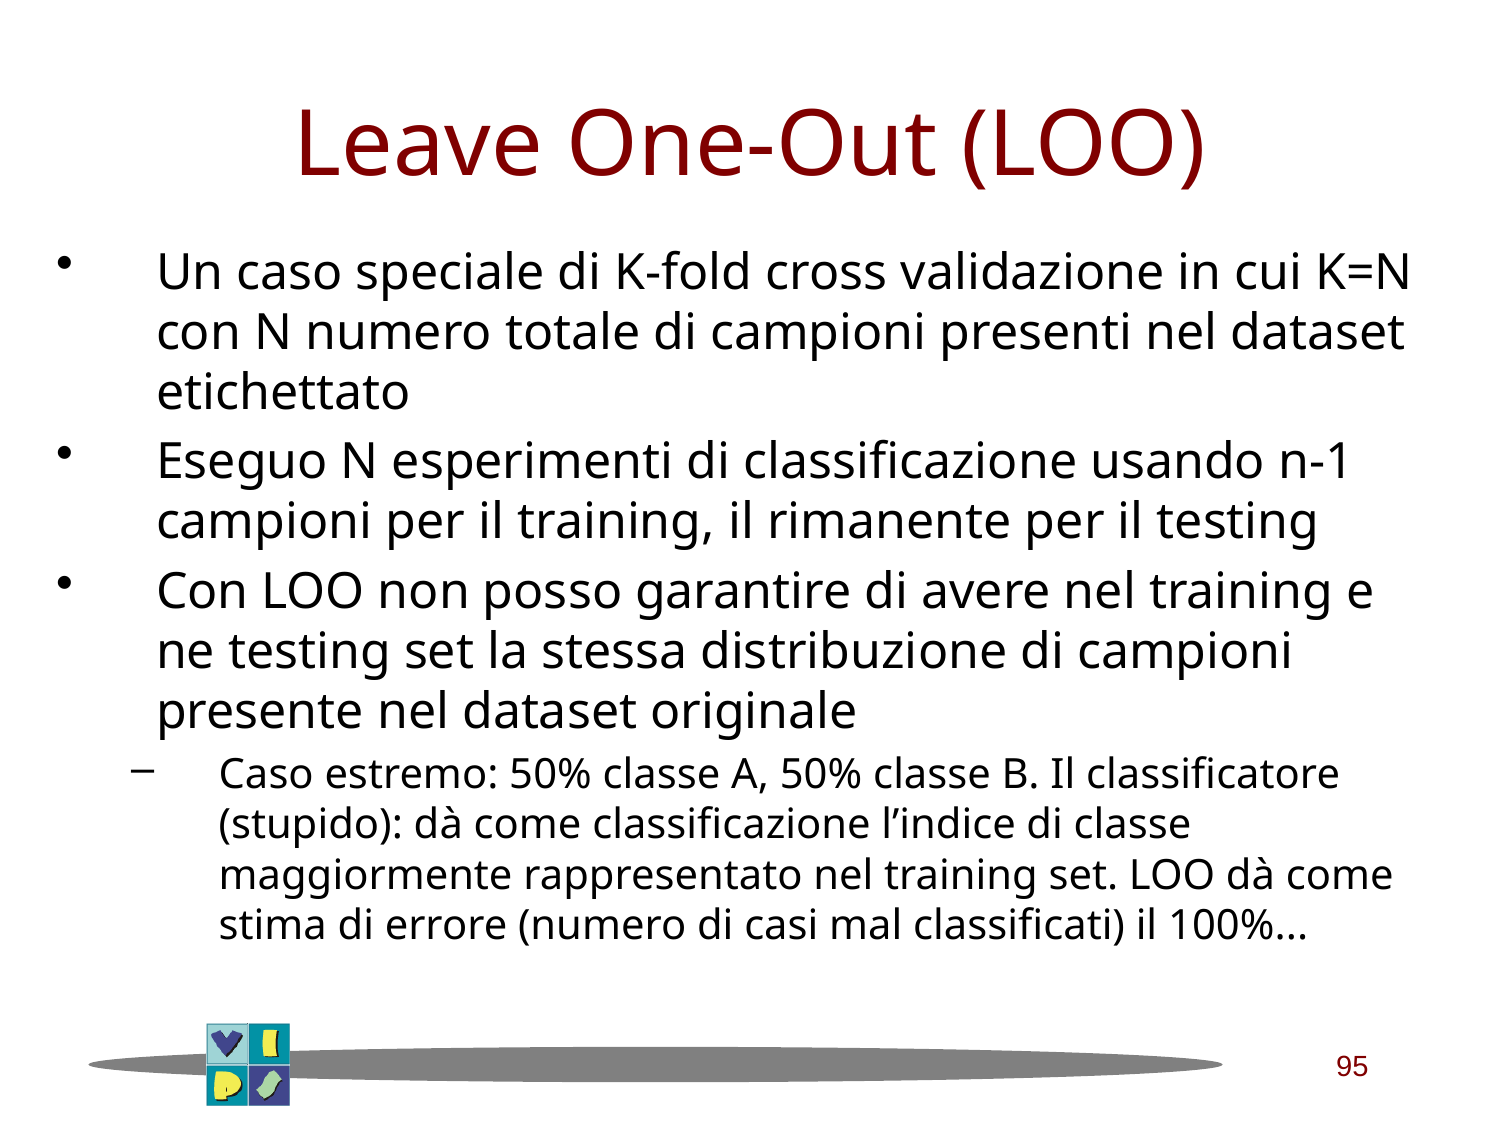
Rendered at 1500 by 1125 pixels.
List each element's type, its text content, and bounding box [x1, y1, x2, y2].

title Leave One-Out (LOO) [75, 45, 1425, 231]
picture [206, 1023, 290, 1106]
slide_number 95 [1033, 1039, 1384, 1118]
text_box Un caso speciale di K-fold cross validazione in cui K=N con N numero totale di campioni presenti nel dataset etichettato Eseguo N esperimenti di classificazione usando n-1 campioni per il training, il rimanente per il testing Con LOO non posso garantire di avere nel training e ne testing set la stessa distribuzione di campioni presente nel dataset originale Caso estremo: 50% classe A, 50% classe B. Il classificatore (stupido): dà come classificazione l’indice di classe maggiormente rappresentato nel training set. LOO dà come stima di errore (numero di casi mal classificati) il 100%... [41, 231, 1461, 975]
